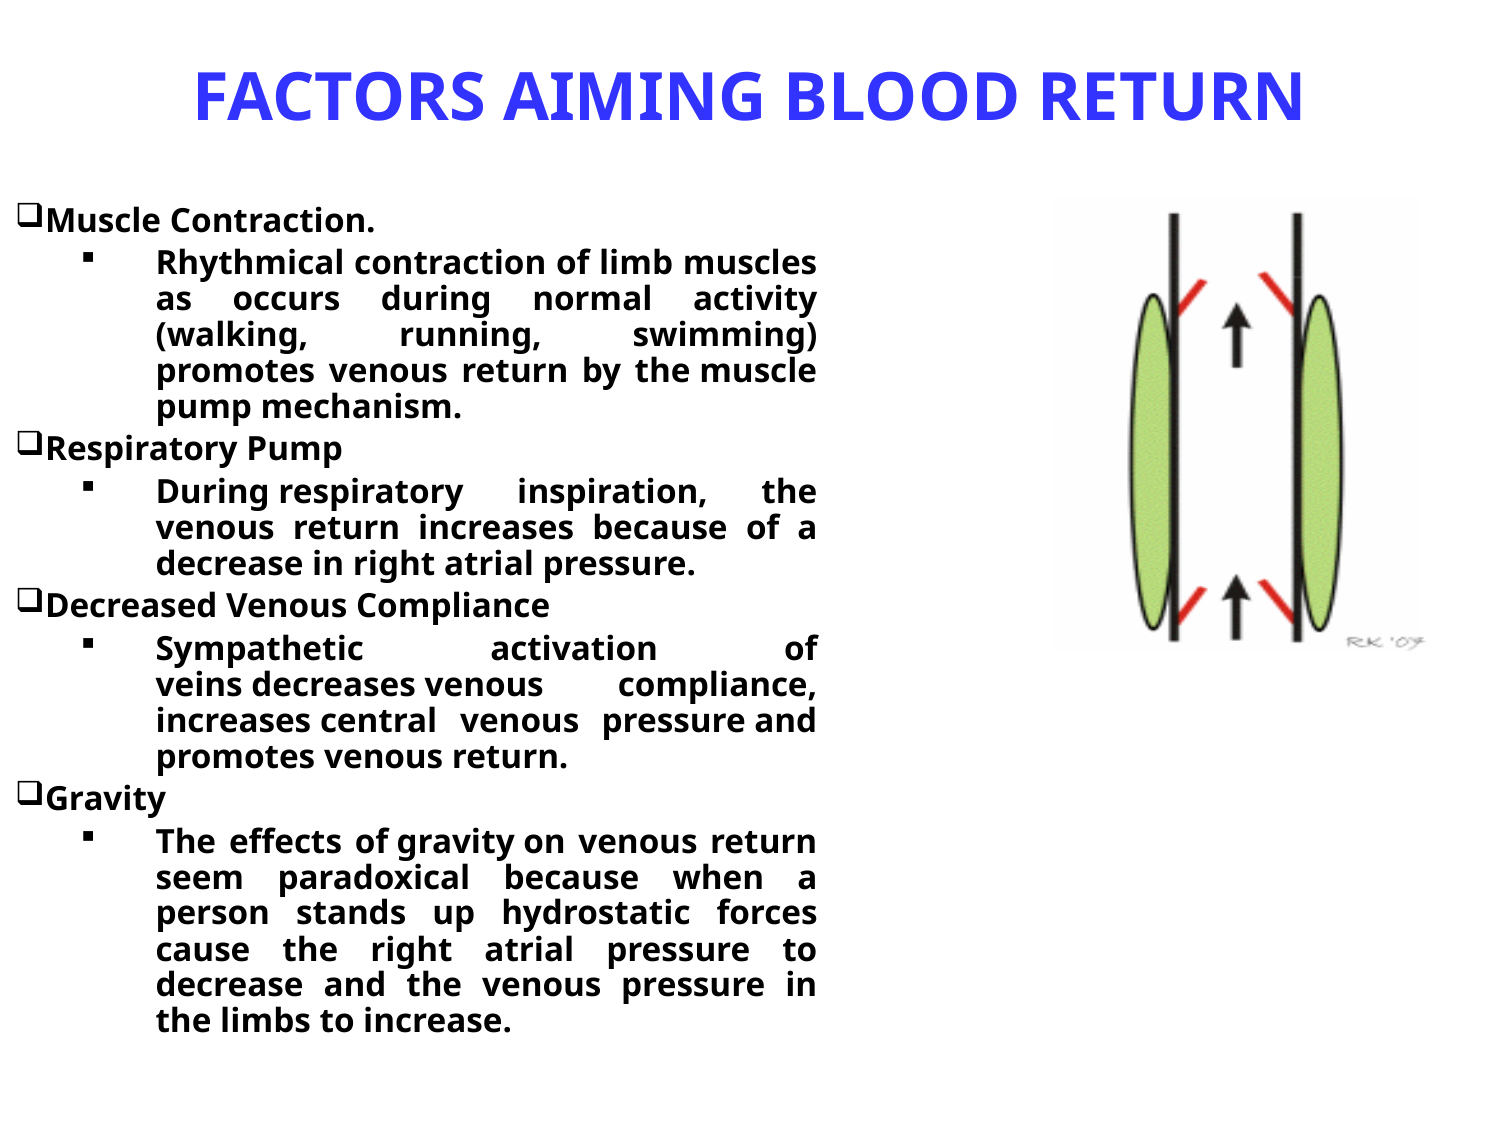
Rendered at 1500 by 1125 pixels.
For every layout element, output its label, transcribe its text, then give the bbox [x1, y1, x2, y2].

picture [1051, 197, 1435, 651]
list Muscle Contraction. Rhythmical contraction of limb muscles as occurs during normal activity (walking, running, swimming) promotes venous return by the muscle pump mechanism. Respiratory Pump During respiratory inspiration, the venous return increases because of a decrease in right atrial pressure. Decreased Venous Compliance Sympathetic activation of veins decreases venous compliance, increases central venous pressure and promotes venous return. Gravity The effects of gravity on venous return seem paradoxical because when a person stands up hydrostatic forces cause the right atrial pressure to decrease and the venous pressure in the limbs to increase. [0, 195, 834, 1024]
title FACTORS AIMING BLOOD RETURN [0, 0, 1500, 188]
